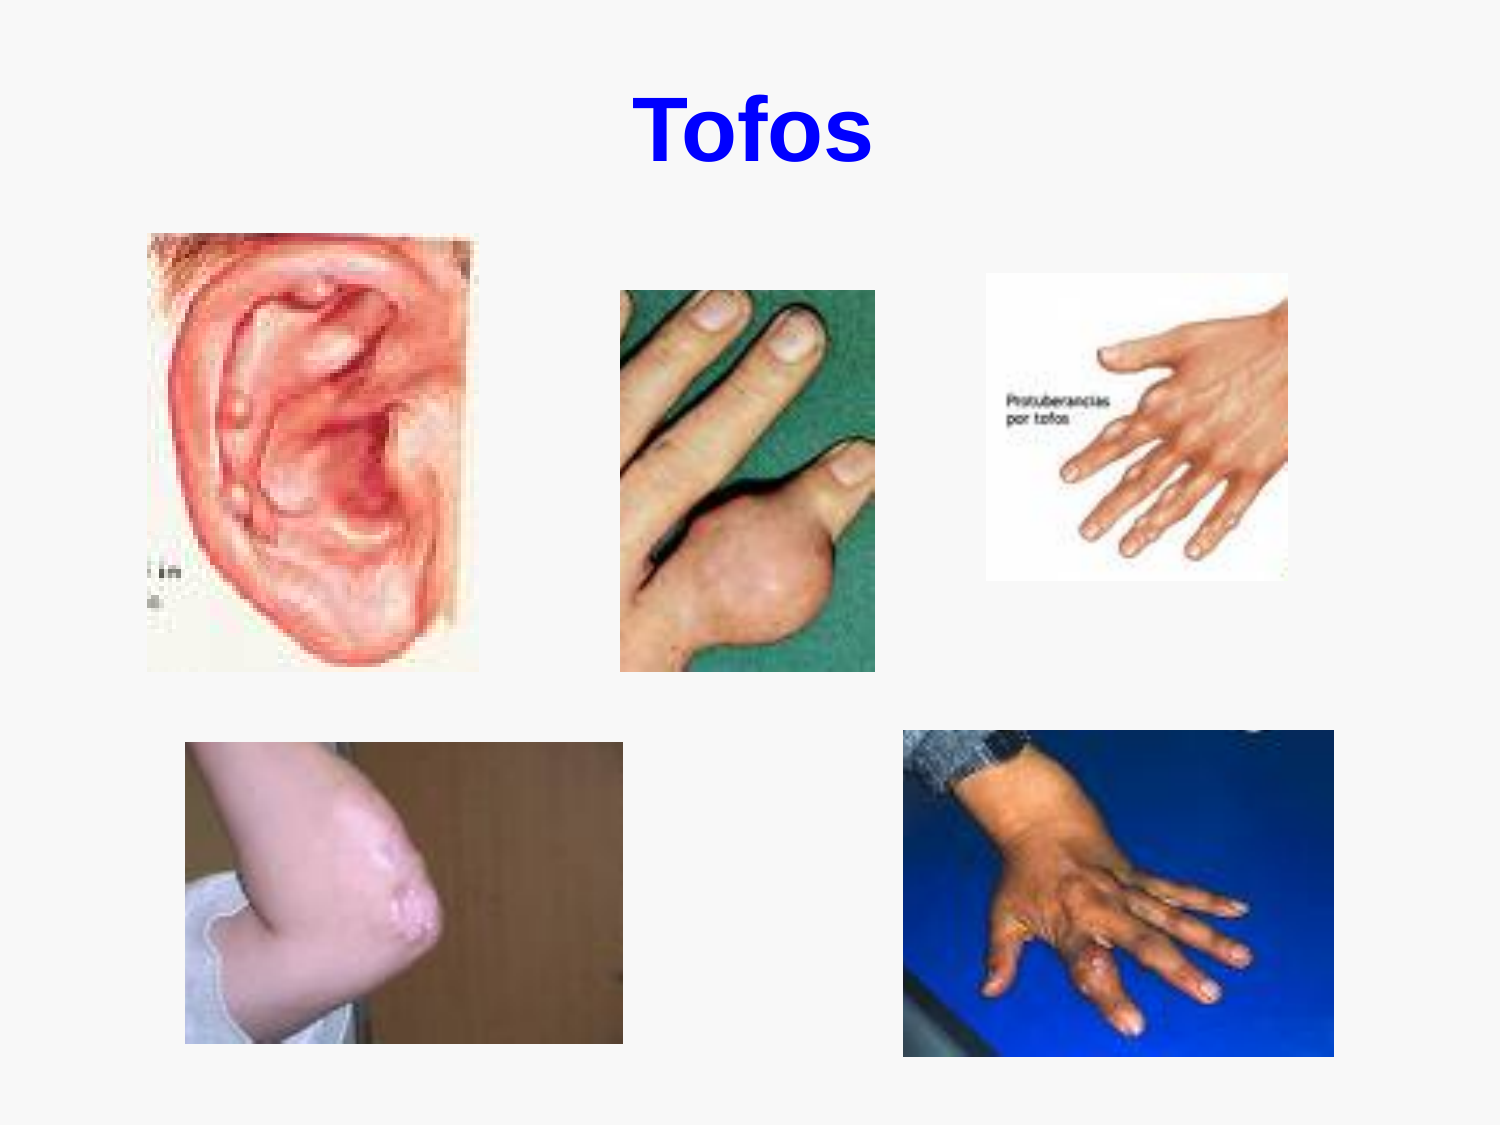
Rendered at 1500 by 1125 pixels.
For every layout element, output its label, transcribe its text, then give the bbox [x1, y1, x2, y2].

picture [619, 290, 875, 672]
picture [185, 742, 624, 1045]
title Tofos [617, 30, 904, 219]
picture [985, 272, 1288, 581]
picture [903, 730, 1334, 1057]
picture [147, 233, 480, 672]
